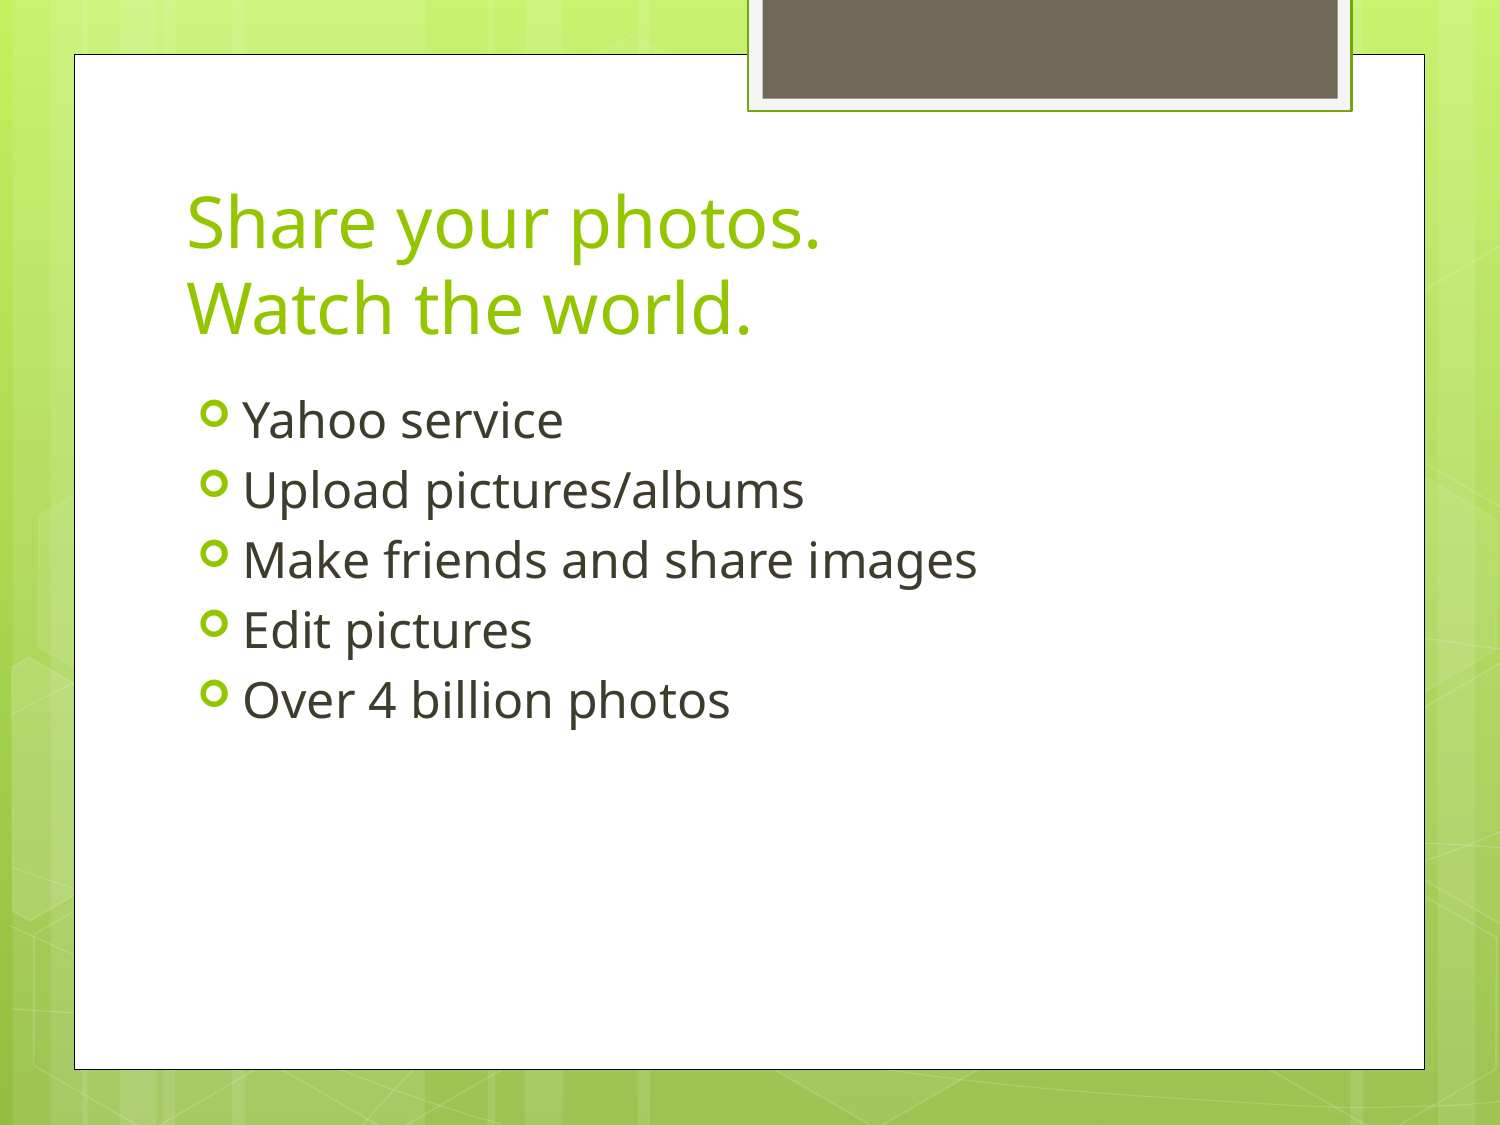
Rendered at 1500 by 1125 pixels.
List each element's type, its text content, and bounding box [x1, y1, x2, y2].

list Yahoo service Upload pictures/albums Make friends and share images Edit pictures Over 4 billion photos [171, 381, 1283, 957]
title Share your photos. Watch the world. [171, 168, 1324, 357]
